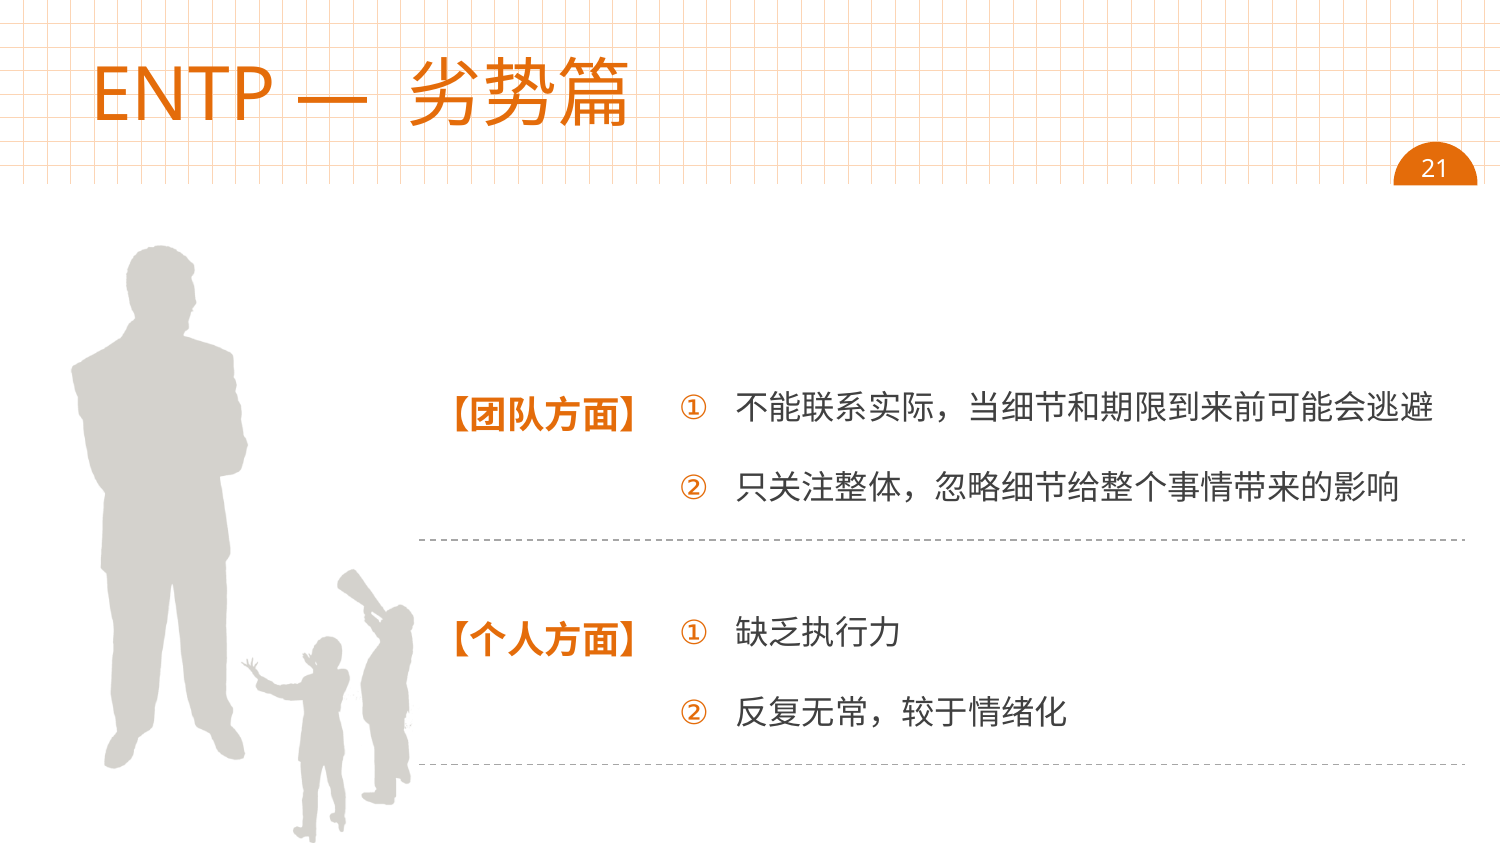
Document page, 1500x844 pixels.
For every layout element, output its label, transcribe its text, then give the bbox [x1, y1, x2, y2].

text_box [415, 338, 1459, 517]
picture [68, 243, 420, 843]
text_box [415, 563, 1421, 741]
title ENTP — 劣势篇 [75, 20, 1425, 161]
slide_number 21 [1388, 152, 1483, 186]
